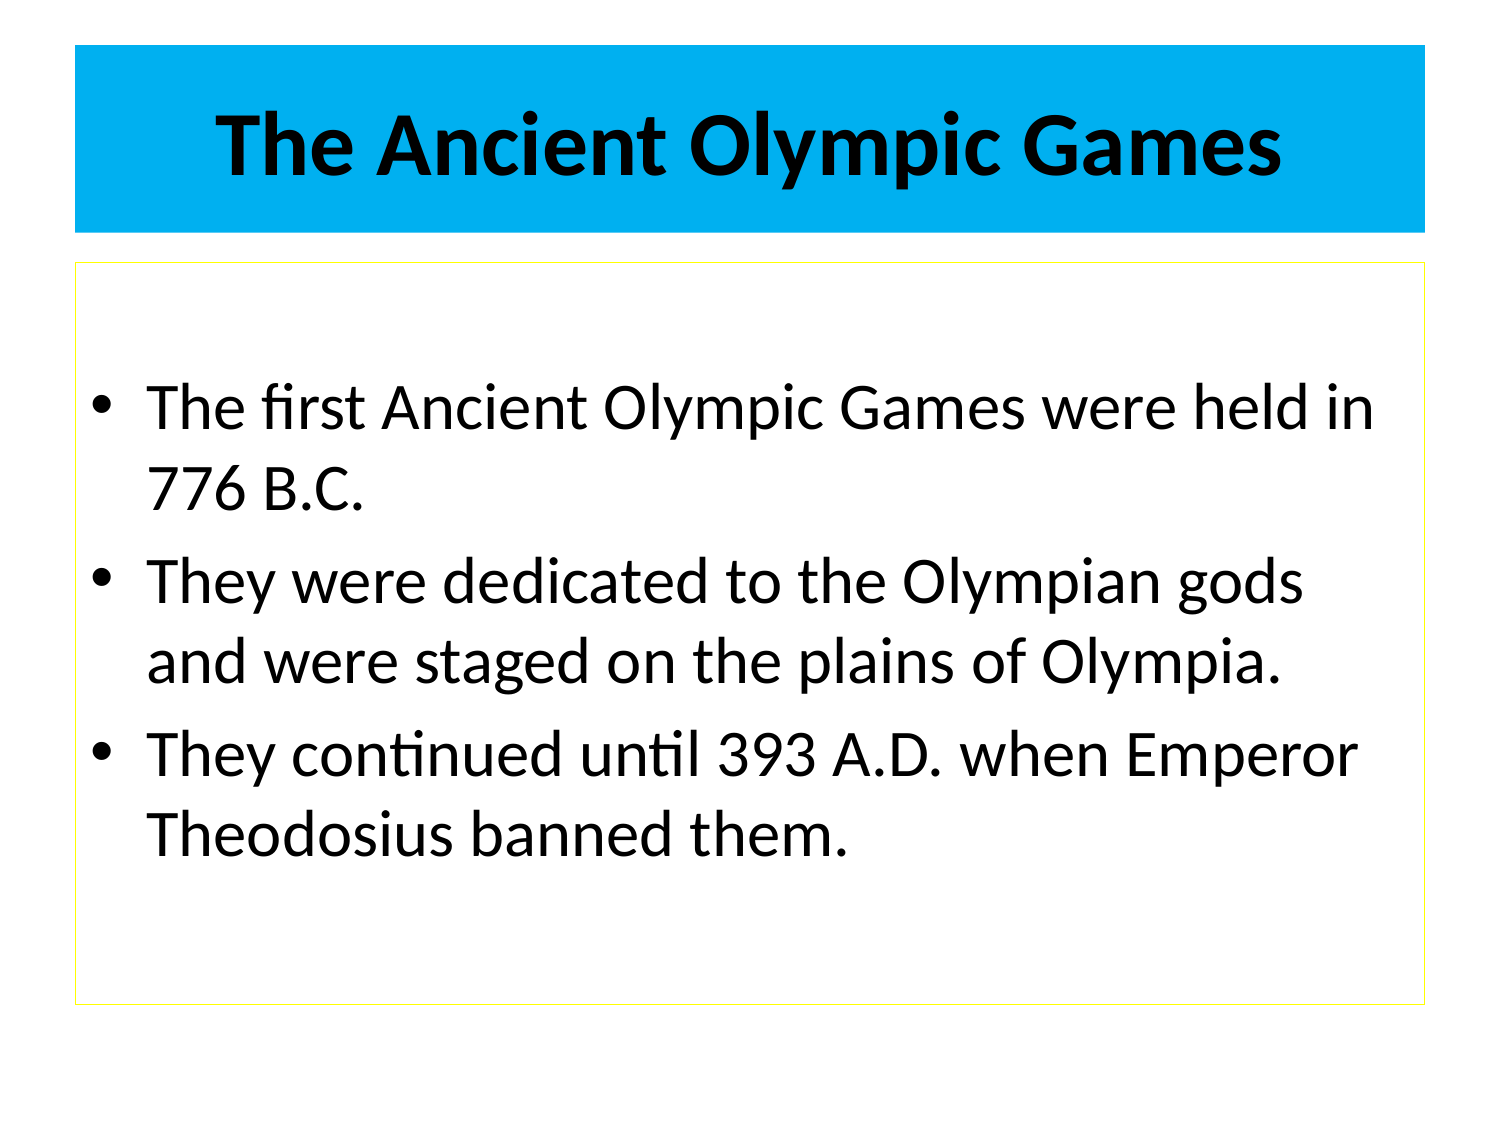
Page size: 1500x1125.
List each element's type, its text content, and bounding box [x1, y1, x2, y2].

title The Ancient Olympic Games [75, 45, 1425, 233]
list The first Ancient Olympic Games were held in 776 B.C. They were dedicated to the Olympian gods and were staged on the plains of Olympia. They continued until 393 A.D. when Emperor Theodosius banned them. [75, 262, 1425, 1005]
